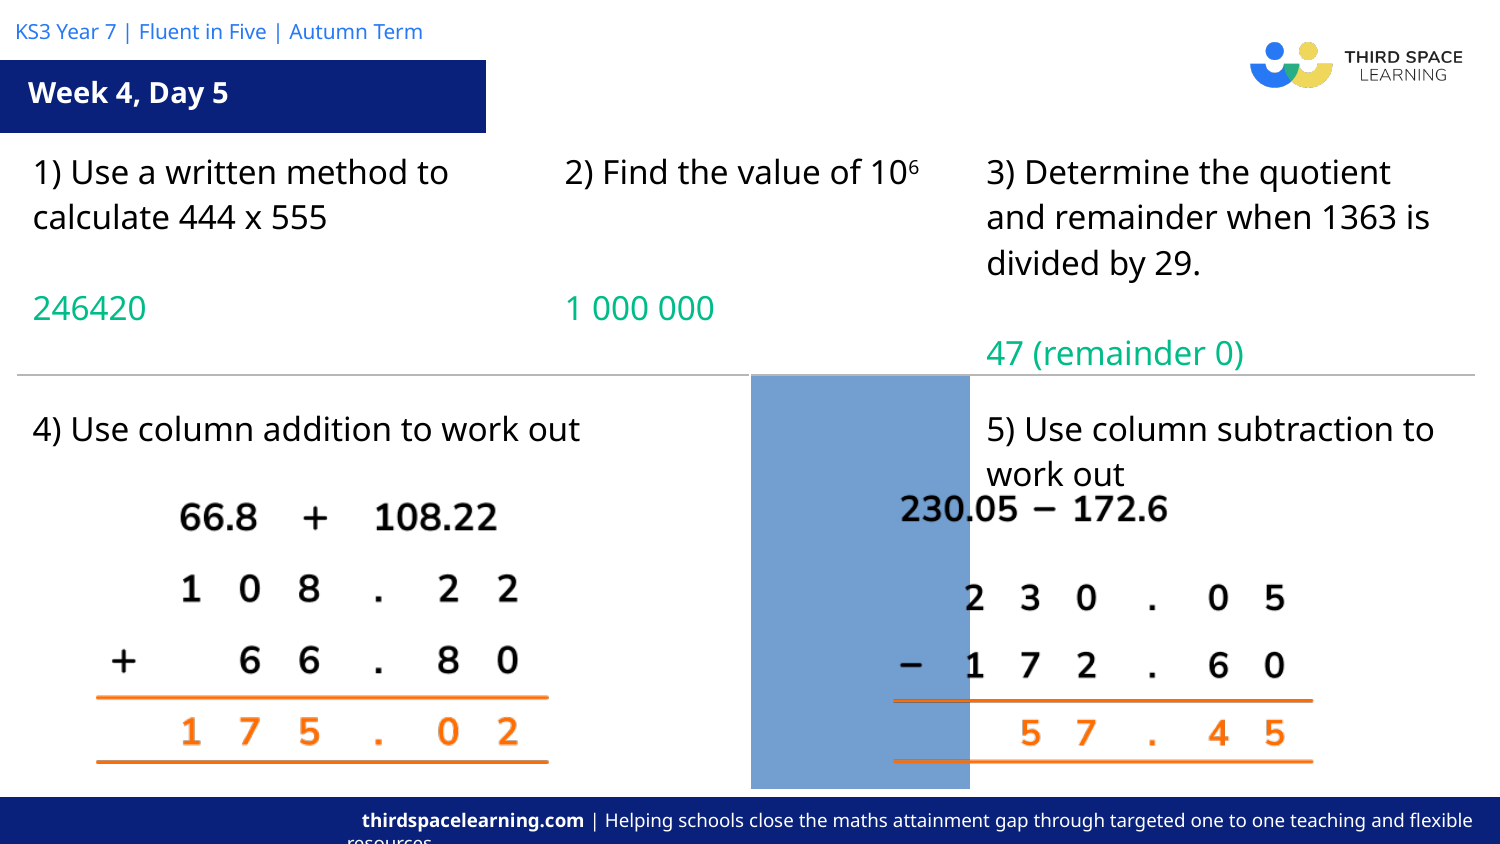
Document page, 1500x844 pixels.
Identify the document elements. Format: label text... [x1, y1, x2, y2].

table_cell 5) Use column subtraction to work out [972, 376, 1474, 788]
text_box Week 4, Day 5 [13, 59, 383, 125]
table_header 3) Determine the quotient and remainder when 1363 is divided by 29. 47 (remainder 0) [972, 142, 1474, 374]
picture [893, 485, 1314, 765]
table_header 1) Use a written method to calculate 444 x 555 246420 [19, 142, 549, 374]
picture [95, 492, 550, 765]
table_header 2) Find the value of 106 1 000 000 [550, 142, 970, 374]
table_cell 4) Use column addition to work out [19, 376, 749, 788]
picture [1250, 33, 1465, 99]
